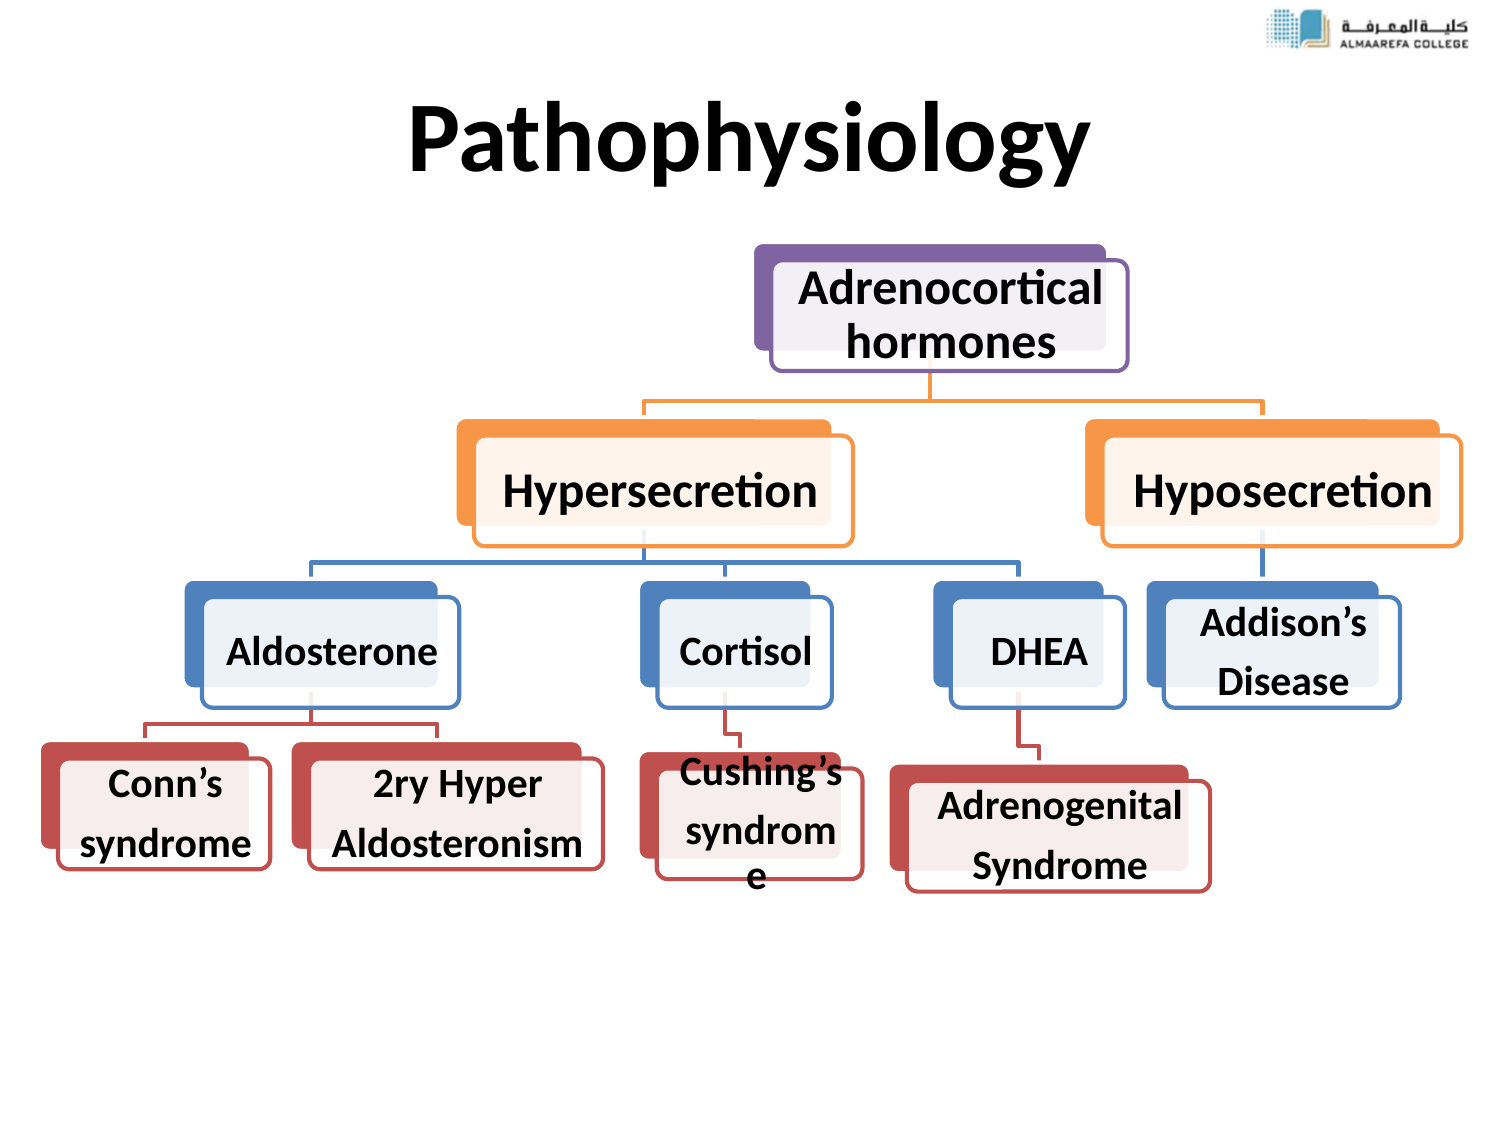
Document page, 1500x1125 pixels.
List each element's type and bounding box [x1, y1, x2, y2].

picture [1262, 0, 1473, 65]
list [37, 37, 1463, 1088]
